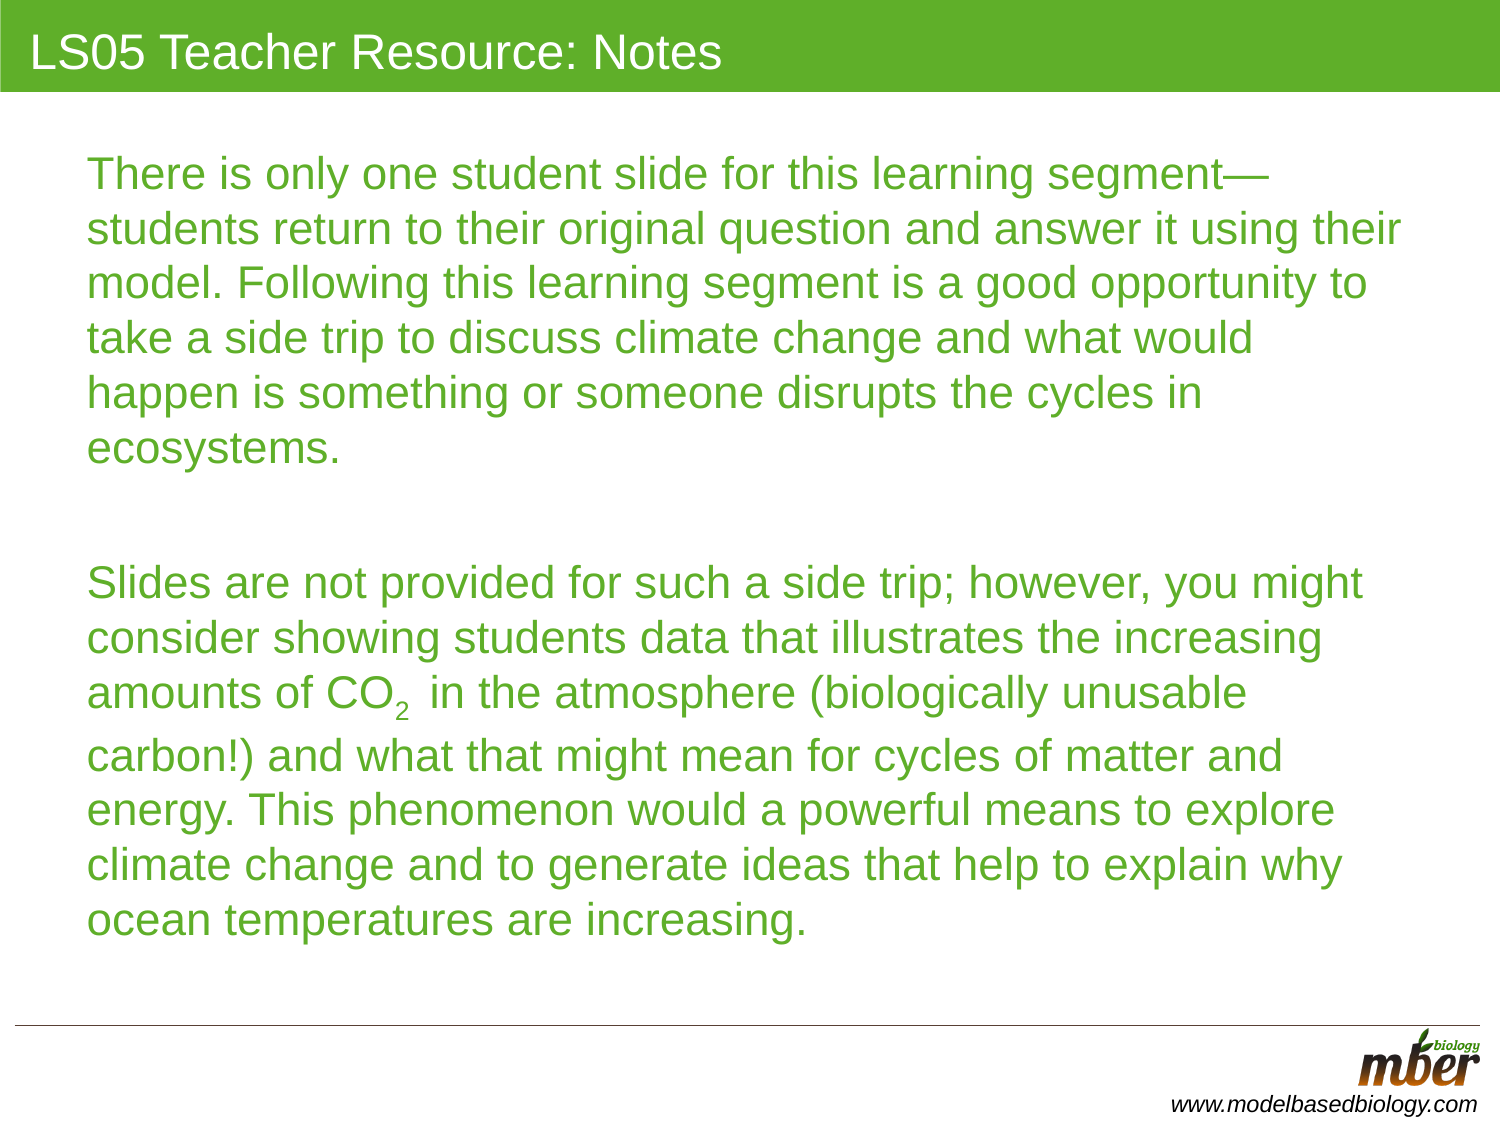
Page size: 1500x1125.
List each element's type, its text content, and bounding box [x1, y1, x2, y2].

text_box There is only one student slide for this learning segment—students return to their original question and answer it using their model. Following this learning segment is a good opportunity to take a side trip to discuss climate change and what would happen is something or someone disrupts the cycles in ecosystems. Slides are not provided for such a side trip; however, you might consider showing students data that illustrates the increasing amounts of CO2 in the atmosphere (biologically unusable carbon!) and what that might mean for cycles of matter and energy. This phenomenon would a powerful means to explore climate change and to generate ideas that help to explain why ocean temperatures are increasing. [71, 136, 1422, 996]
title LS05 Teacher Resource: Notes [14, 11, 1480, 89]
picture [1358, 1028, 1480, 1086]
